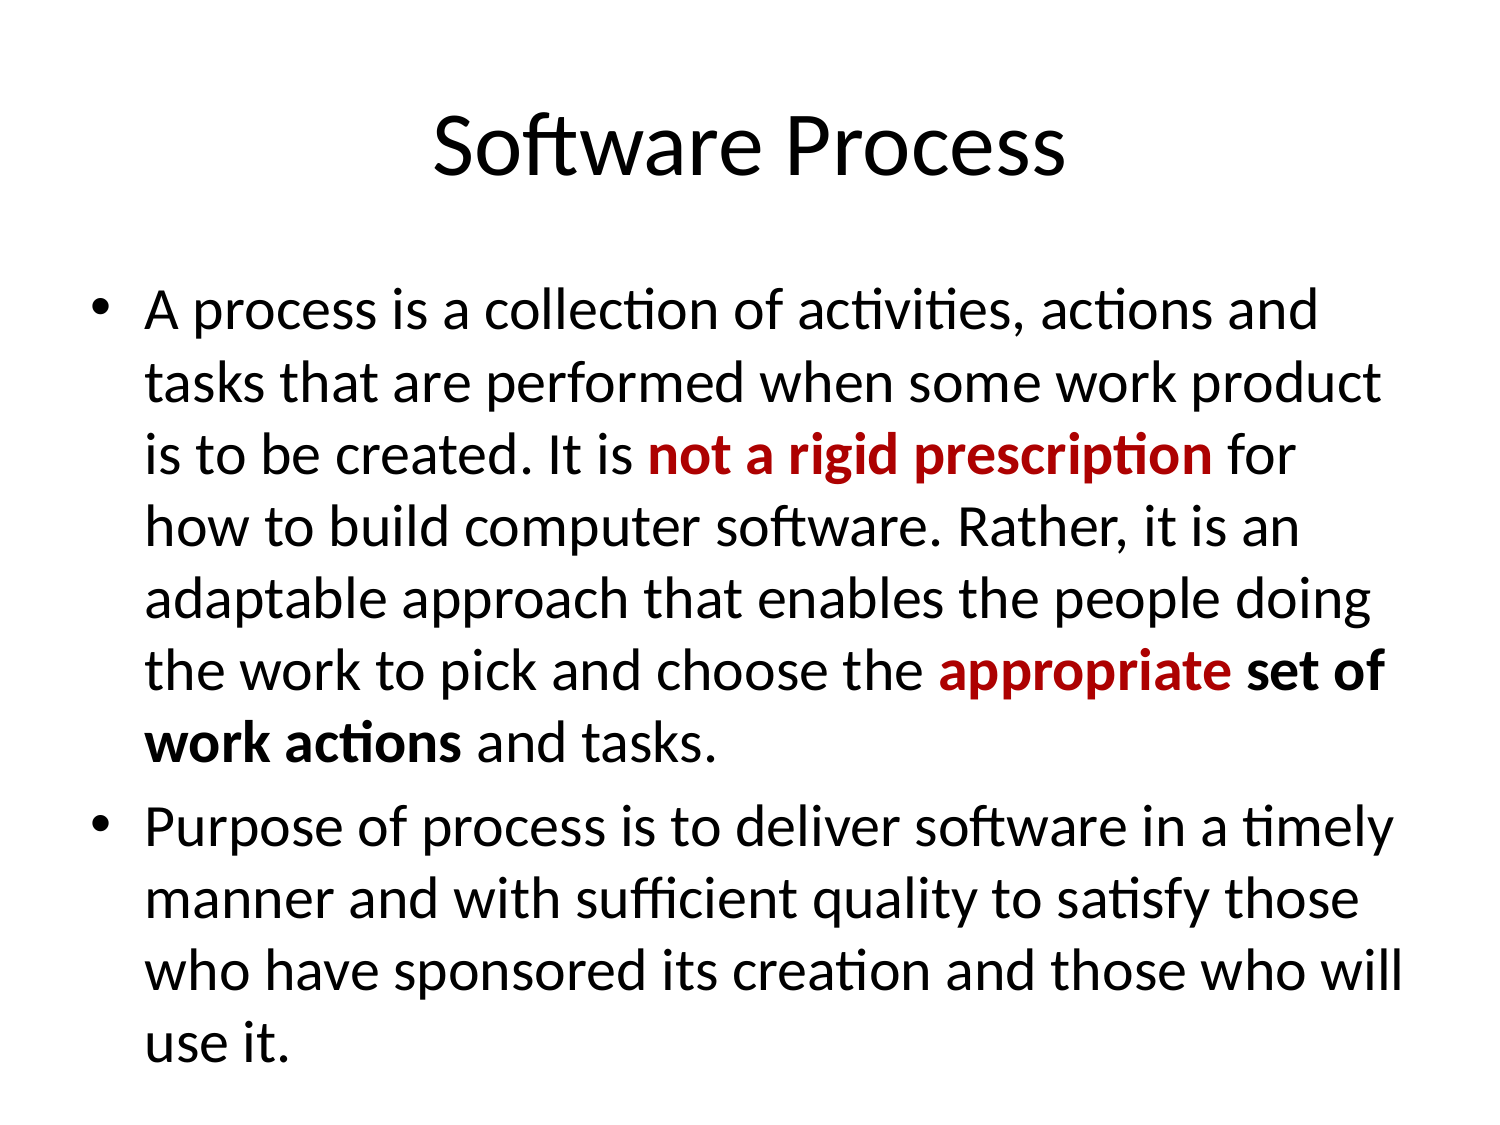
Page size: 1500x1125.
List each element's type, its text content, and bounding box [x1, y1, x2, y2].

list A process is a collection of activities, actions and tasks that are performed when some work product is to be created. It is not a rigid prescription for how to build computer software. Rather, it is an adaptable approach that enables the people doing the work to pick and choose the appropriate set of work actions and tasks. Purpose of process is to deliver software in a timely manner and with sufficient quality to satisfy those who have sponsored its creation and those who will use it. [75, 262, 1425, 1088]
title Software Process [75, 45, 1425, 233]
